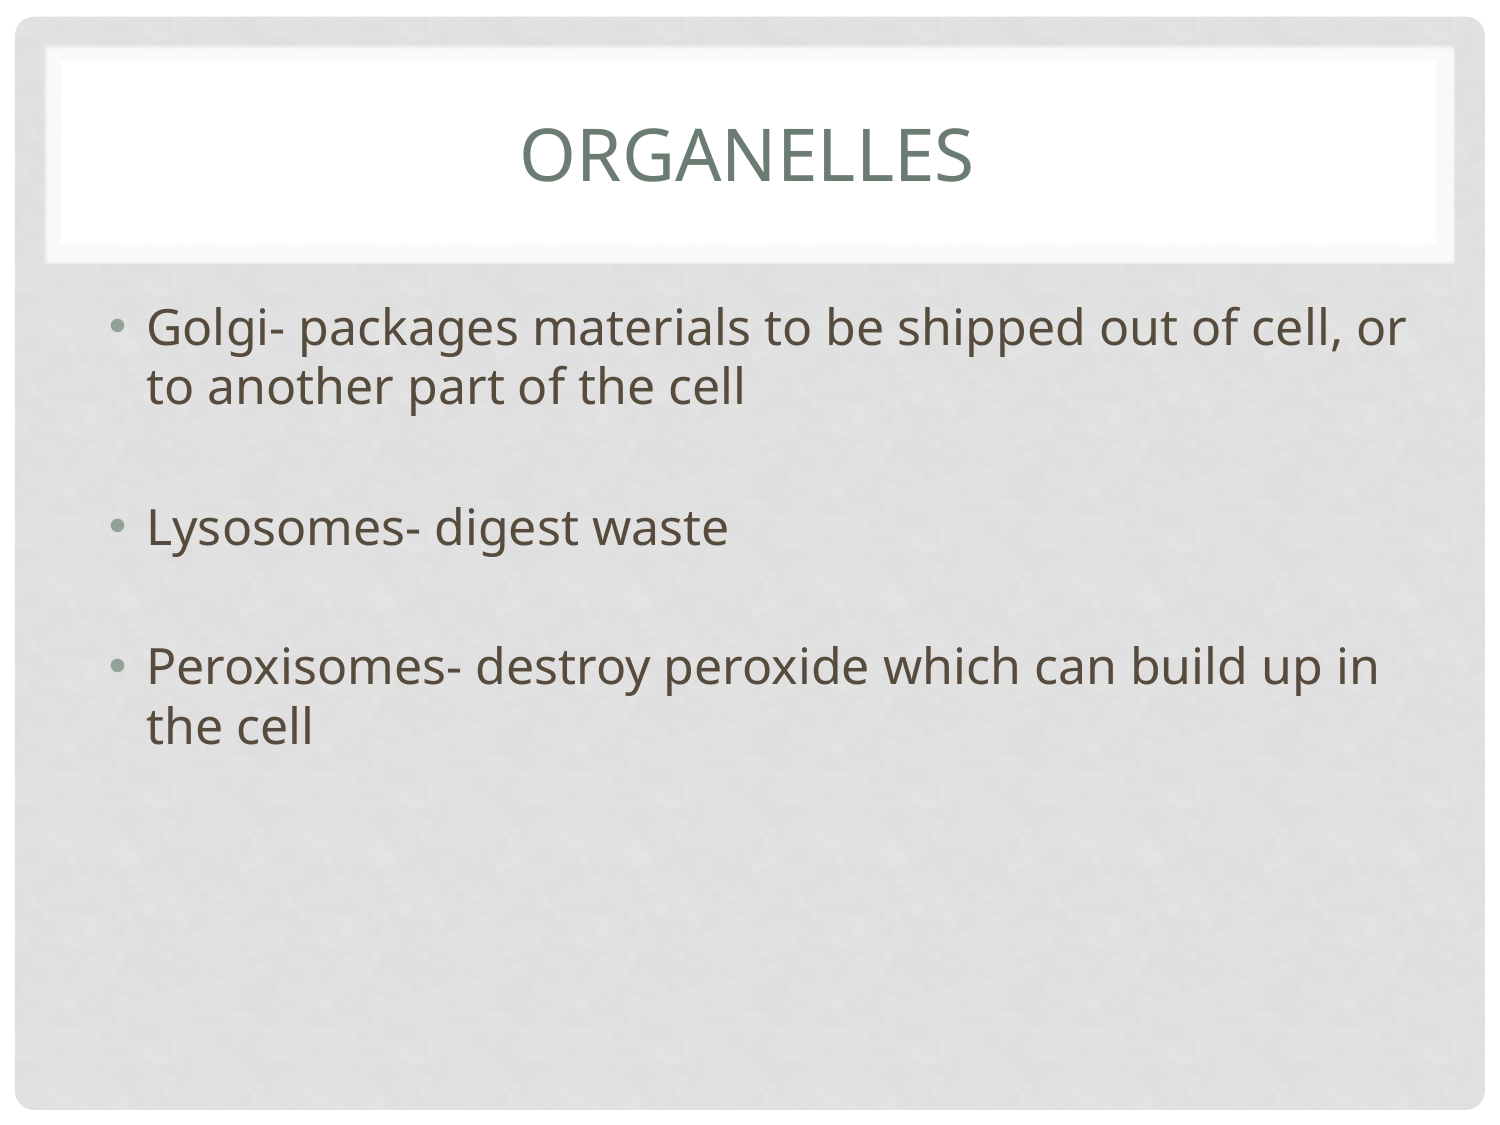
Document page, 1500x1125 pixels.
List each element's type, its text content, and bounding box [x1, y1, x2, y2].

title Organelles [69, 66, 1425, 238]
list Golgi- packages materials to be shipped out of cell, or to another part of the cell Lysosomes- digest waste Peroxisomes- destroy peroxide which can build up in the cell [75, 287, 1425, 1005]
